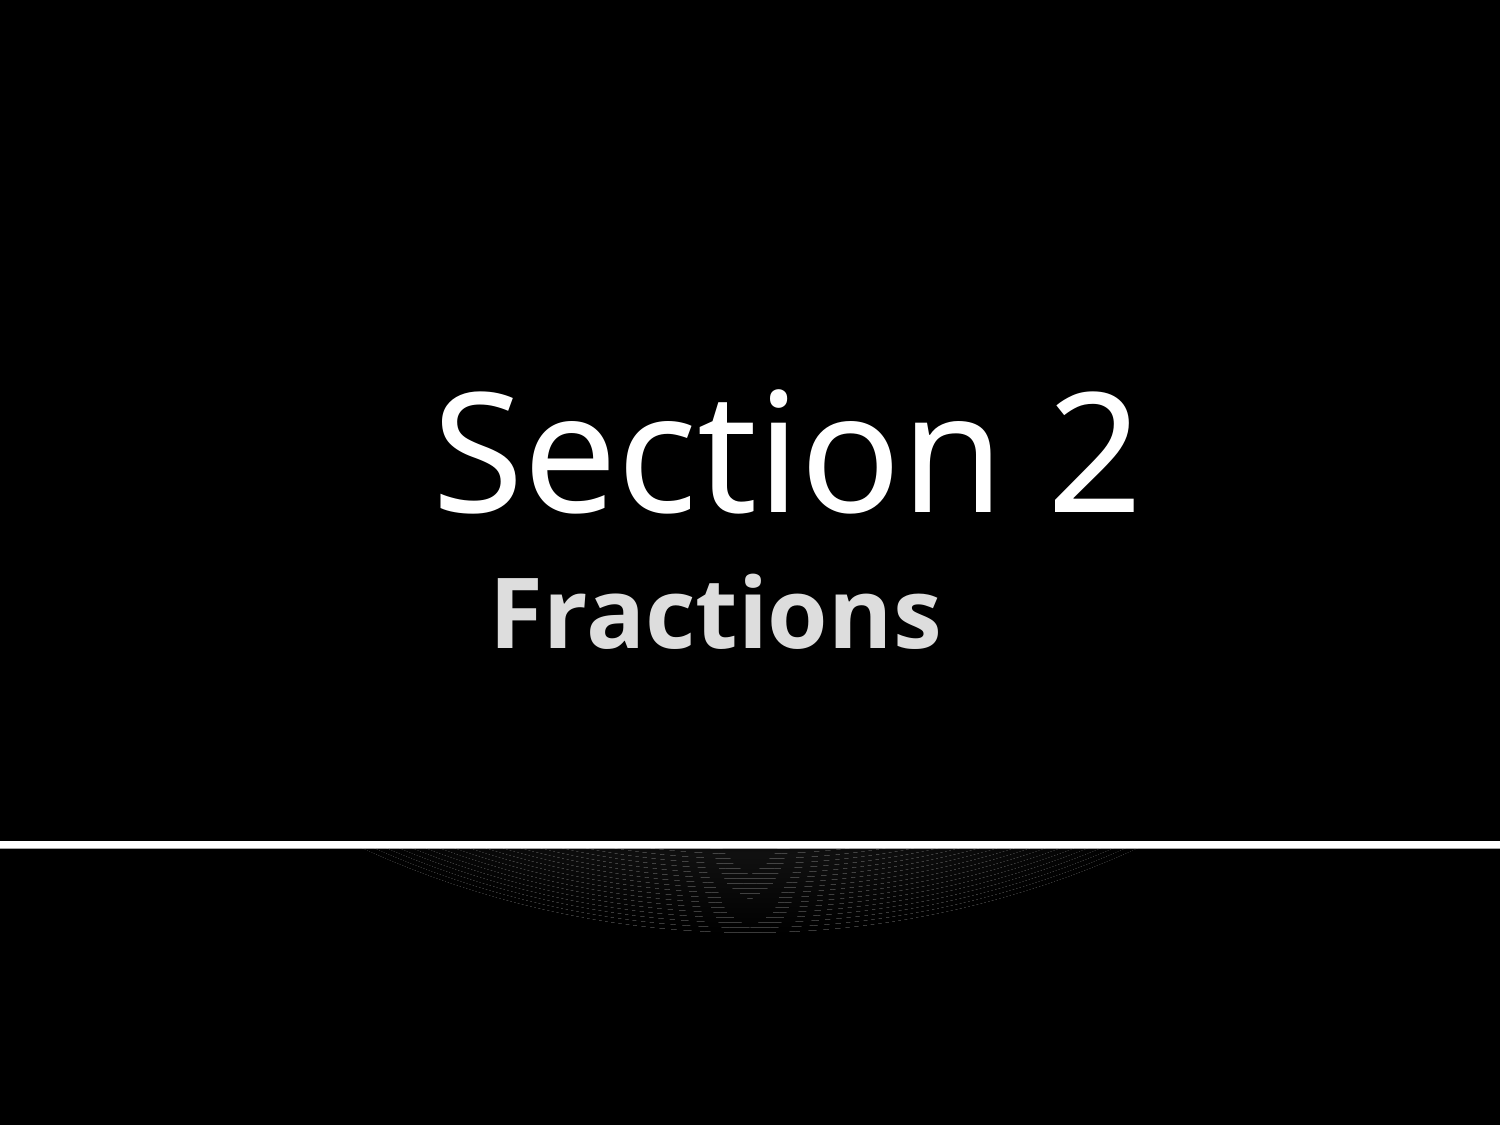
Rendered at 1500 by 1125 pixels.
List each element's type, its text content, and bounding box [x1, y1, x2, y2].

subtitle Section 2 [412, 299, 1438, 546]
title Fractions [474, 550, 1438, 825]
